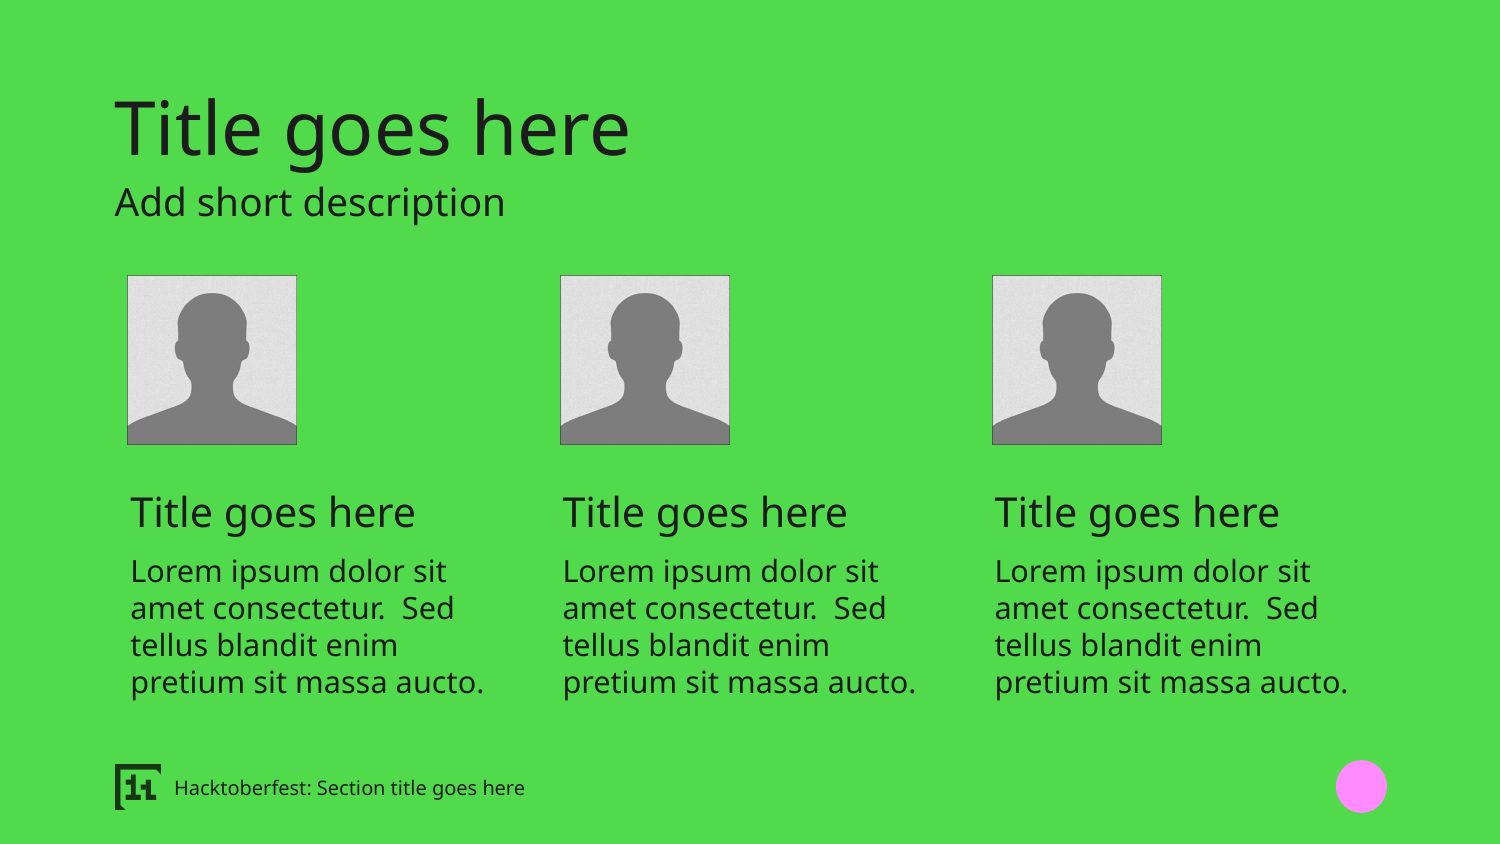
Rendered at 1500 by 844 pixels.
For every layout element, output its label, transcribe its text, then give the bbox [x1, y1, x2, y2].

text_box Title goes here [562, 483, 938, 537]
text_box Add short description [114, 176, 1357, 225]
text_box Lorem ipsum dolor sit amet consectetur. Sed tellus blandit enim pretium sit massa aucto. [130, 548, 506, 700]
text_box Title goes here [130, 483, 506, 537]
text_box Lorem ipsum dolor sit amet consectetur. Sed tellus blandit enim pretium sit massa aucto. [994, 548, 1370, 700]
picture [991, 275, 1162, 446]
title Hacktoberfest: Section title goes here [173, 772, 1336, 801]
picture [559, 275, 730, 446]
text_box Title goes here [114, 76, 1357, 170]
text_box Lorem ipsum dolor sit amet consectetur. Sed tellus blandit enim pretium sit massa aucto. [562, 548, 938, 700]
picture [127, 275, 298, 446]
text_box Title goes here [994, 483, 1370, 537]
picture [114, 764, 161, 811]
slide_number [1336, 526, 1387, 844]
